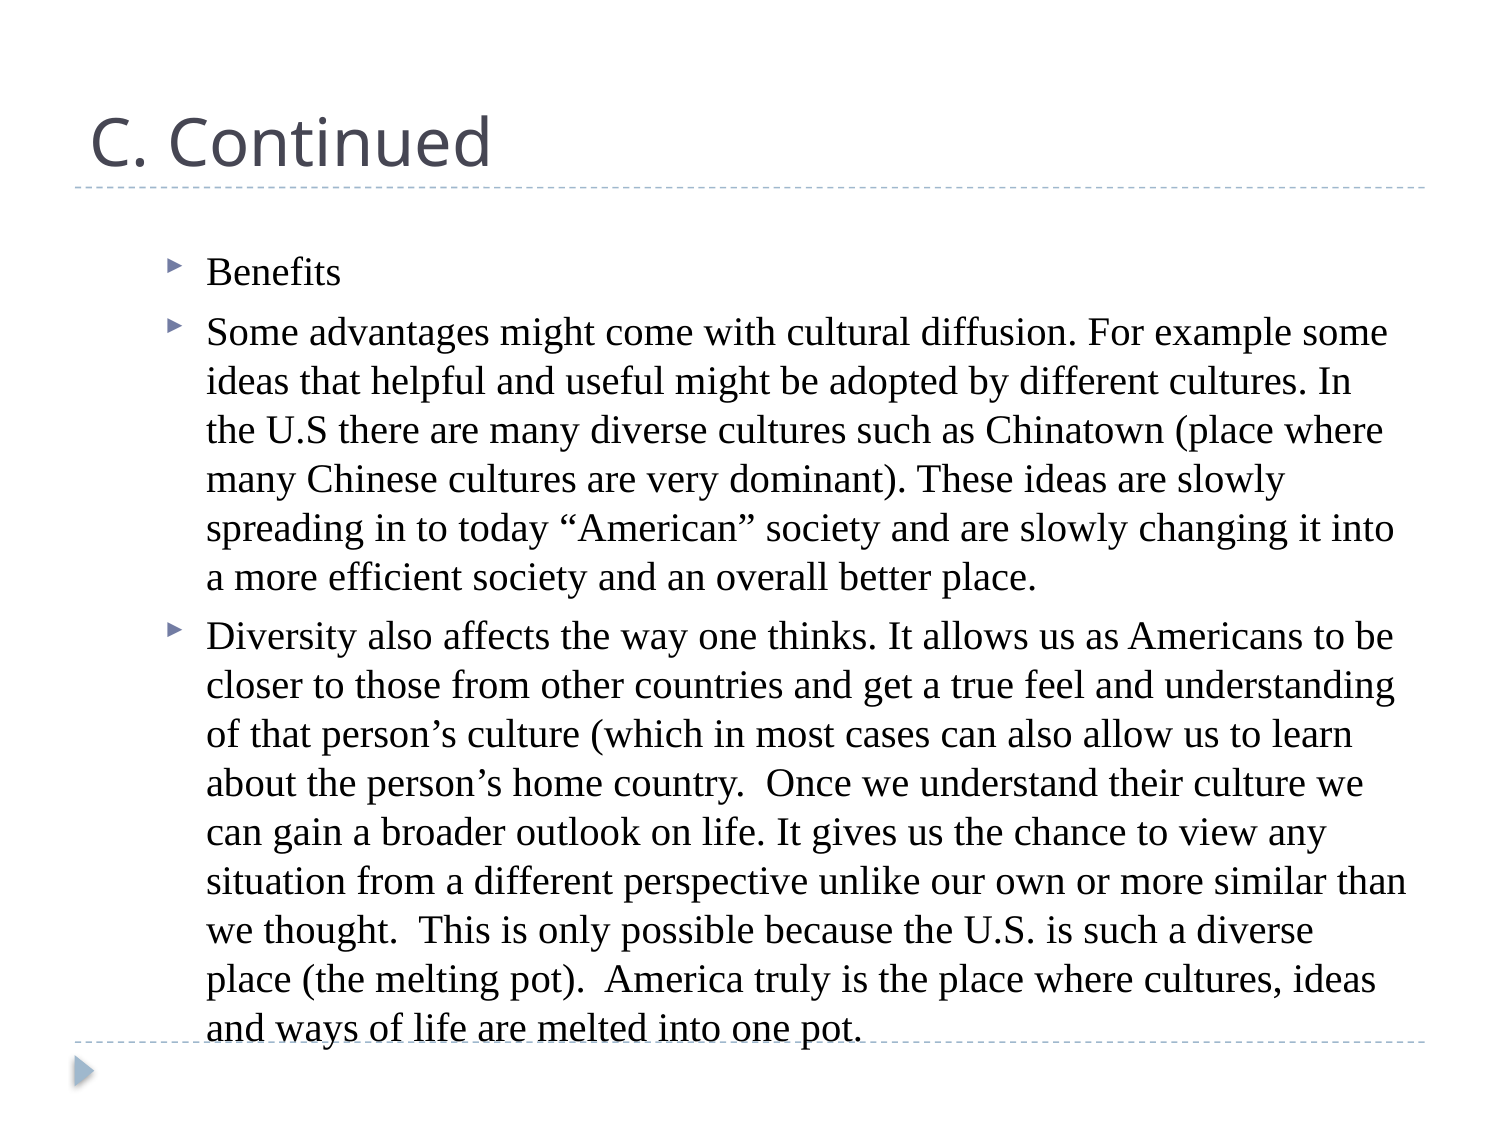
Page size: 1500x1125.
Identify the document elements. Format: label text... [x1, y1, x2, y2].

title C. Continued [75, 24, 1425, 188]
list Benefits Some advantages might come with cultural diffusion. For example some ideas that helpful and useful might be adopted by different cultures. In the U.S there are many diverse cultures such as Chinatown (place where many Chinese cultures are very dominant). These ideas are slowly spreading in to today “American” society and are slowly changing it into a more efficient society and an overall better place. Diversity also affects the way one thinks. It allows us as Americans to be closer to those from other countries and get a true feel and understanding of that person’s culture (which in most cases can also allow us to learn about the person’s home country. Once we understand their culture we can gain a broader outlook on life. It gives us the chance to view any situation from a different perspective unlike our own or more similar than we thought. This is only possible because the U.S. is such a diverse place (the melting pot). America truly is the place where cultures, ideas and ways of life are melted into one pot. [150, 237, 1425, 1100]
